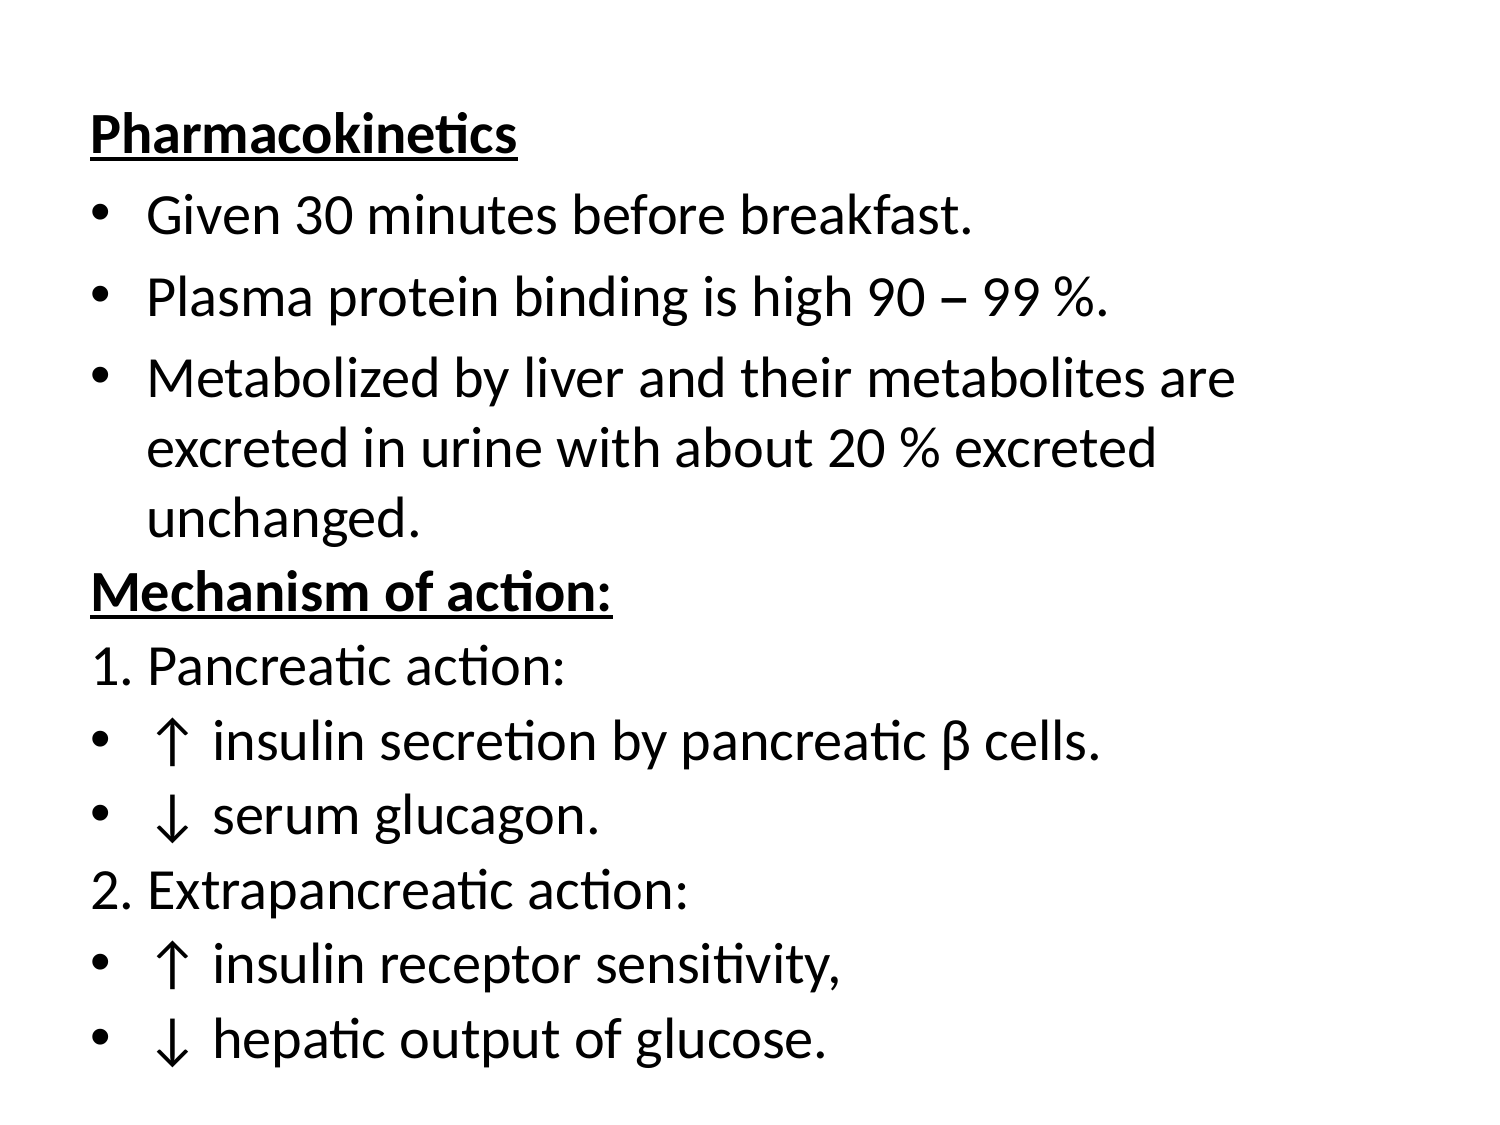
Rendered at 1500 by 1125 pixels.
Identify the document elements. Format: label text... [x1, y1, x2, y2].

list Pharmacokinetics Given 30 minutes before breakfast. Plasma protein binding is high 90 – 99 %. Metabolized by liver and their metabolites are excreted in urine with about 20 % excreted unchanged. Mechanism of action: 1. Pancreatic action: ↑ insulin secretion by pancreatic β cells. ↓ serum glucagon. 2. Extrapancreatic action: ↑ insulin receptor sensitivity, ↓ hepatic output of glucose. [75, 87, 1425, 1088]
